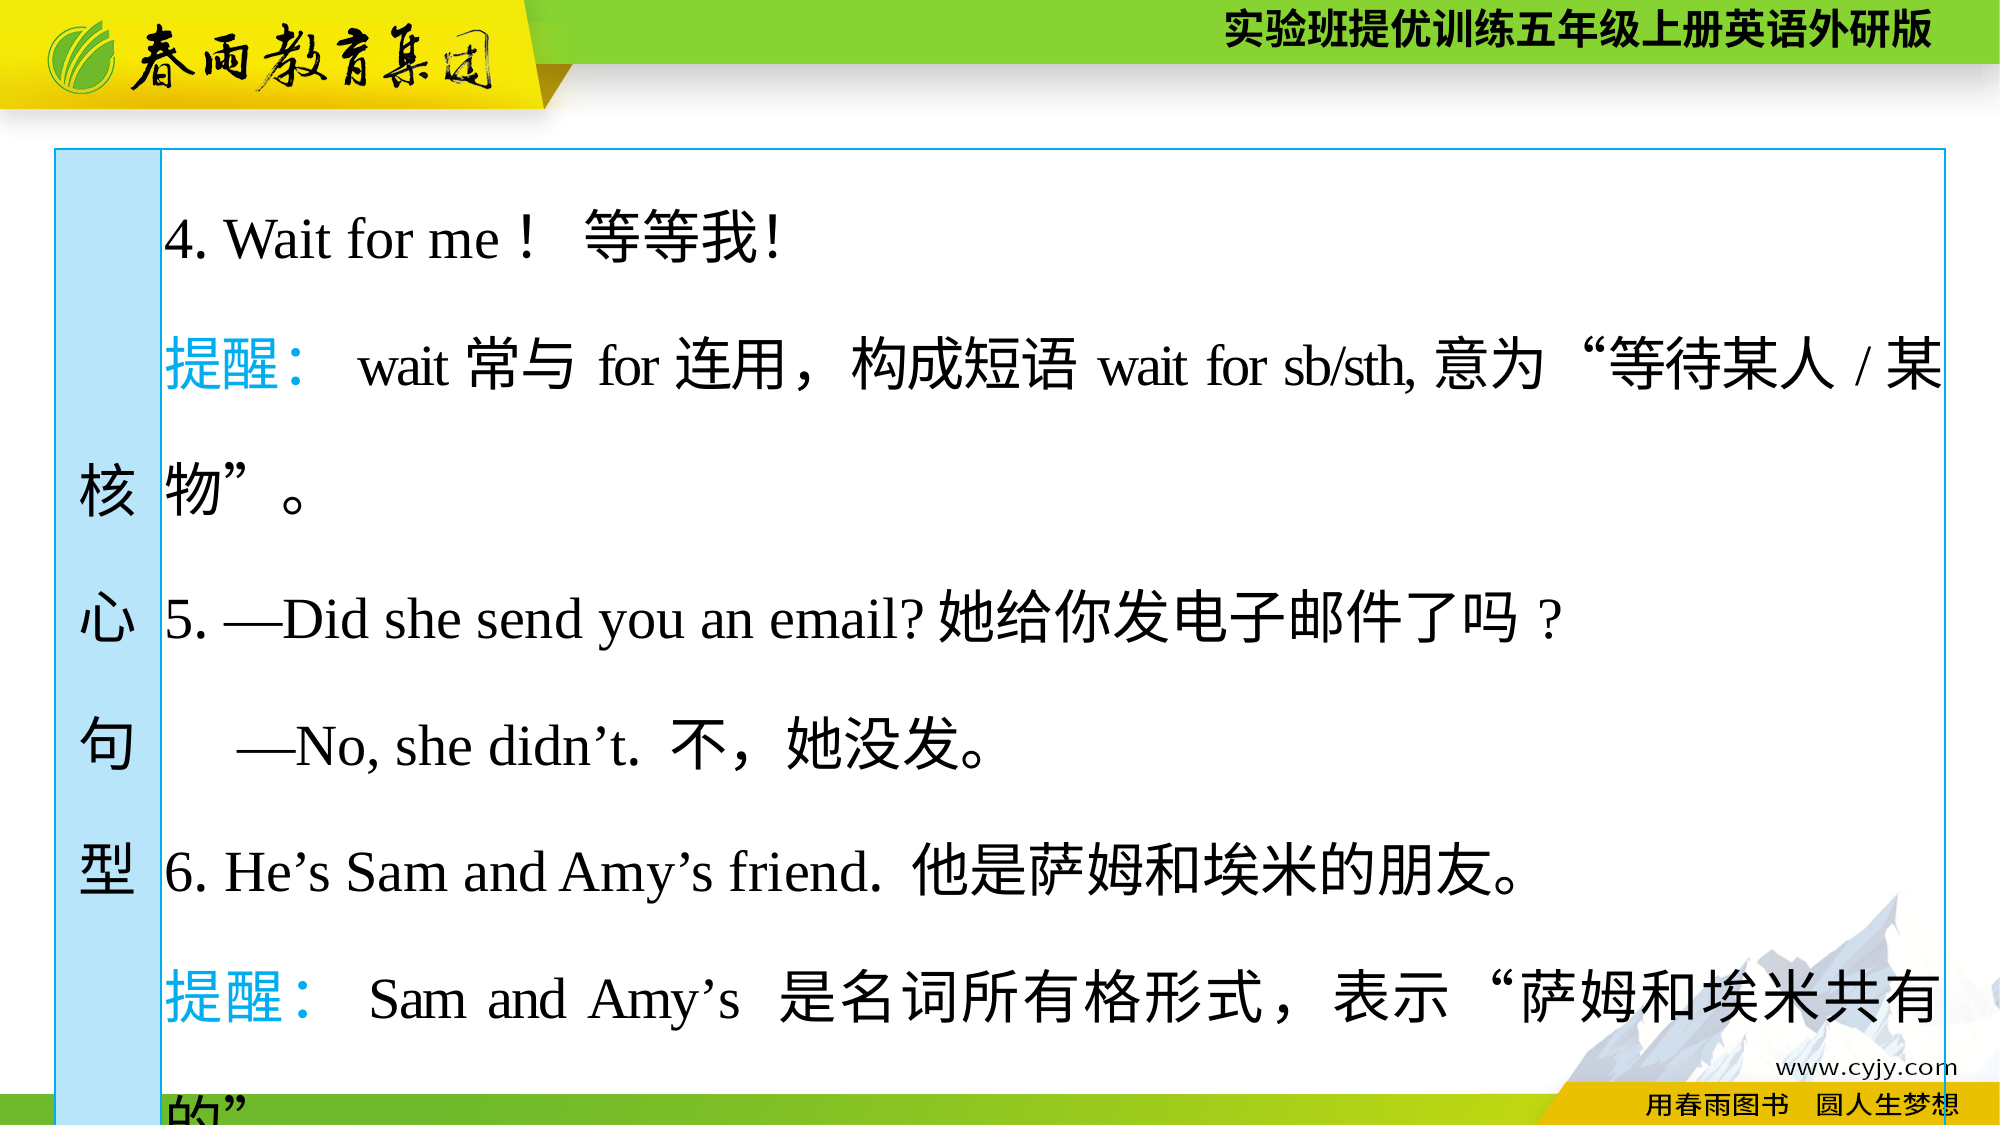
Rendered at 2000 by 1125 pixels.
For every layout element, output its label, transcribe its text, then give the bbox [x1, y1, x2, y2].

picture [0, 0, 2000, 1125]
table_header 核 心 句 型 [56, 150, 160, 1125]
table_header 4. Wait for me！ 等等我！ 提醒：wait常与for连用，构成短语wait for sb/sth,意为“等待某人/某物”。 5. —Did she send you an email?她给你发电子邮件了吗? —No, she didn’t. 不，她没发。 6. He’s Sam and Amy’s friend. 他是萨姆和埃米的朋友。 提醒：Sam and Amy’s 是名词所有格形式，表示“萨姆和埃米共有的”。 [162, 150, 1944, 1125]
